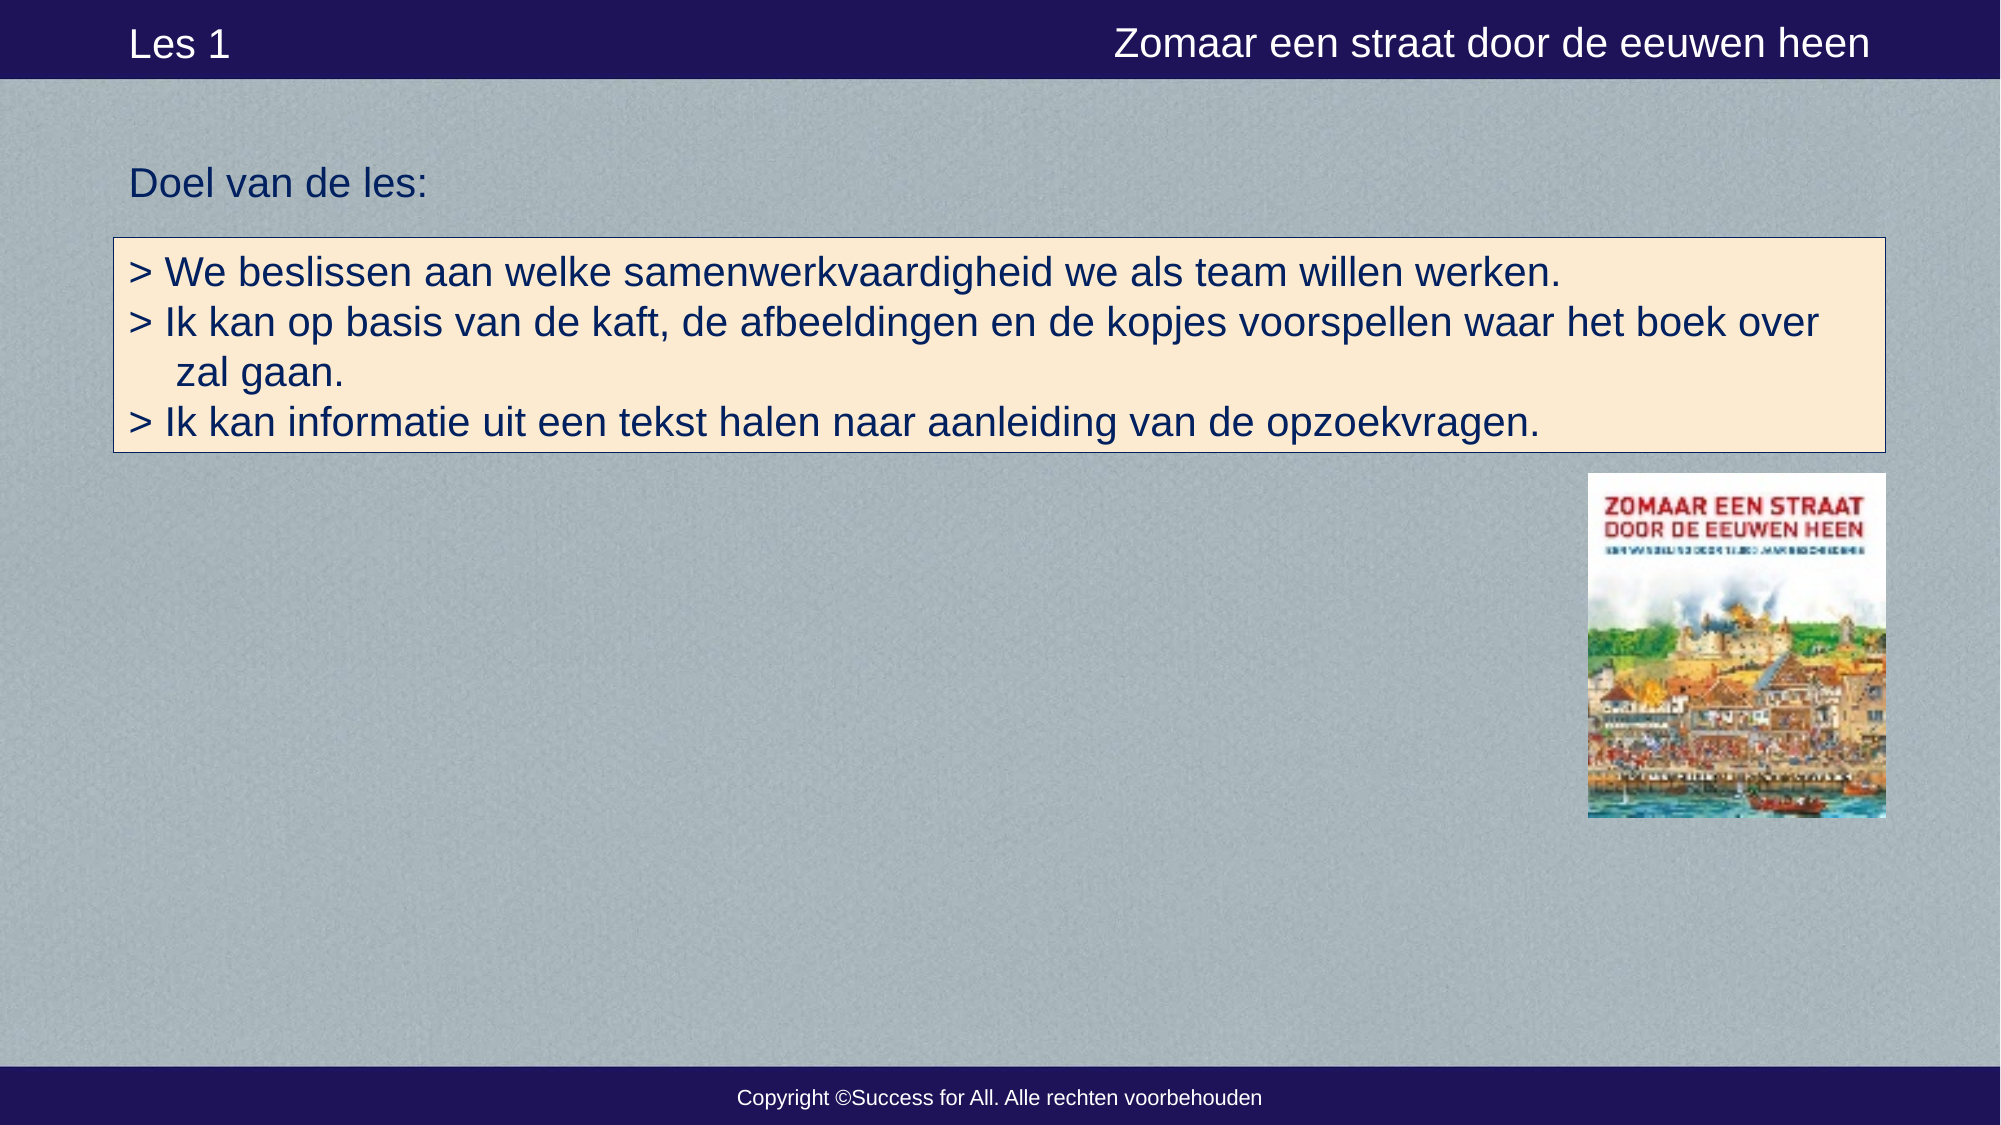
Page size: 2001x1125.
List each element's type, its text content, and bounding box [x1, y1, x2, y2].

text_box > We beslissen aan welke samenwerkvaardigheid we als team willen werken. > Ik kan op basis van de kaft, de afbeeldingen en de kopjes voorspellen waar het boek over zal gaan. > Ik kan informatie uit een tekst halen naar aanleiding van de opzoekvragen. [113, 237, 1886, 453]
text_box Doel van de les: [113, 148, 1635, 214]
picture [0, 0, 2001, 1125]
text_box Les 1 [114, 9, 354, 75]
text_box Zomaar een straat door de eeuwen heen [999, 8, 1886, 73]
text_box Copyright ©Success for All. Alle rechten voorbehouden [0, 1076, 2000, 1125]
